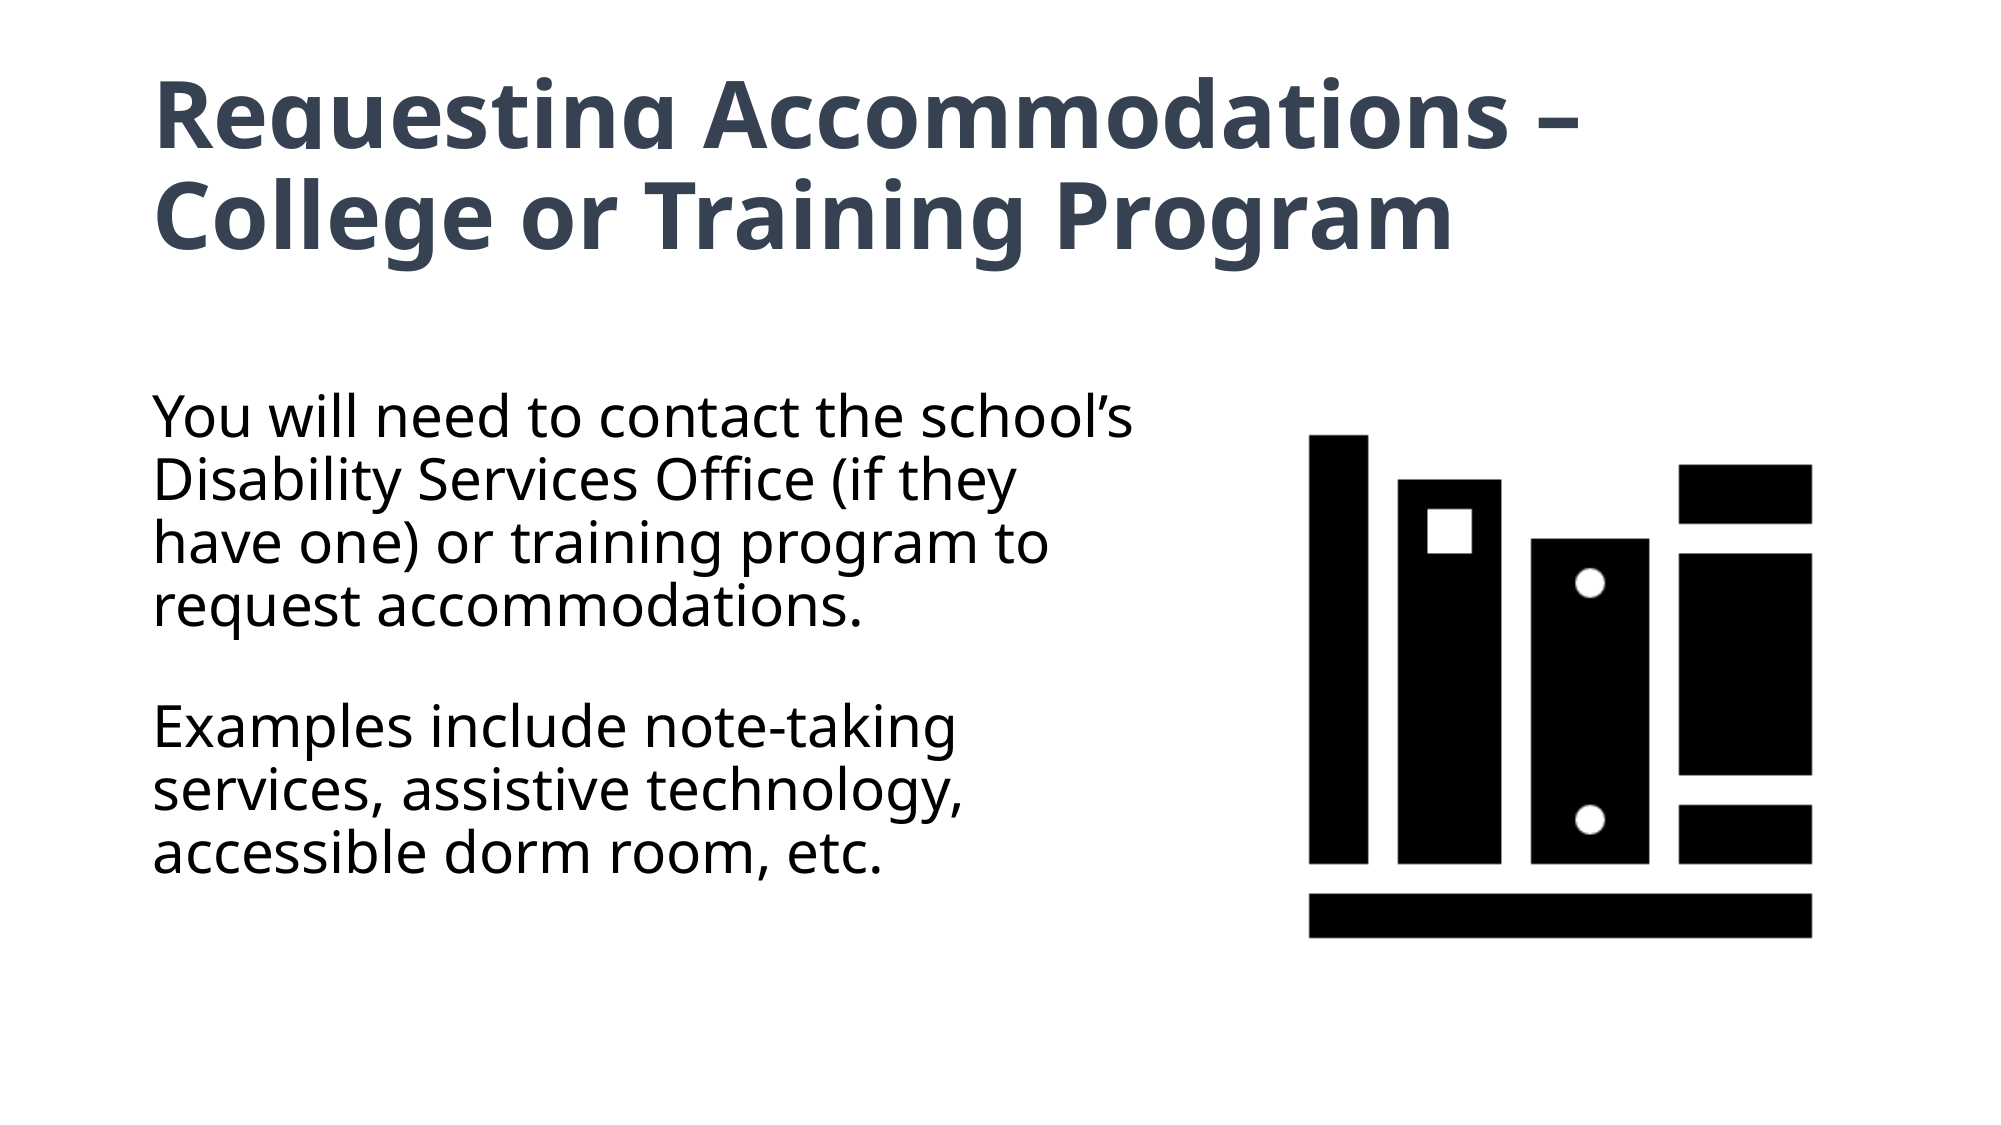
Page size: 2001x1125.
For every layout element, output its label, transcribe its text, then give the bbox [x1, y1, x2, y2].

list You will need to contact the school’s Disability Services Office (if they have one) or training program to request accommodations. Examples include note-taking services, assistive technology, accessible dorm room, etc. [137, 379, 1158, 995]
title Requesting Accommodations – College or Training Program [137, 59, 1863, 278]
picture [1205, 331, 1917, 1043]
